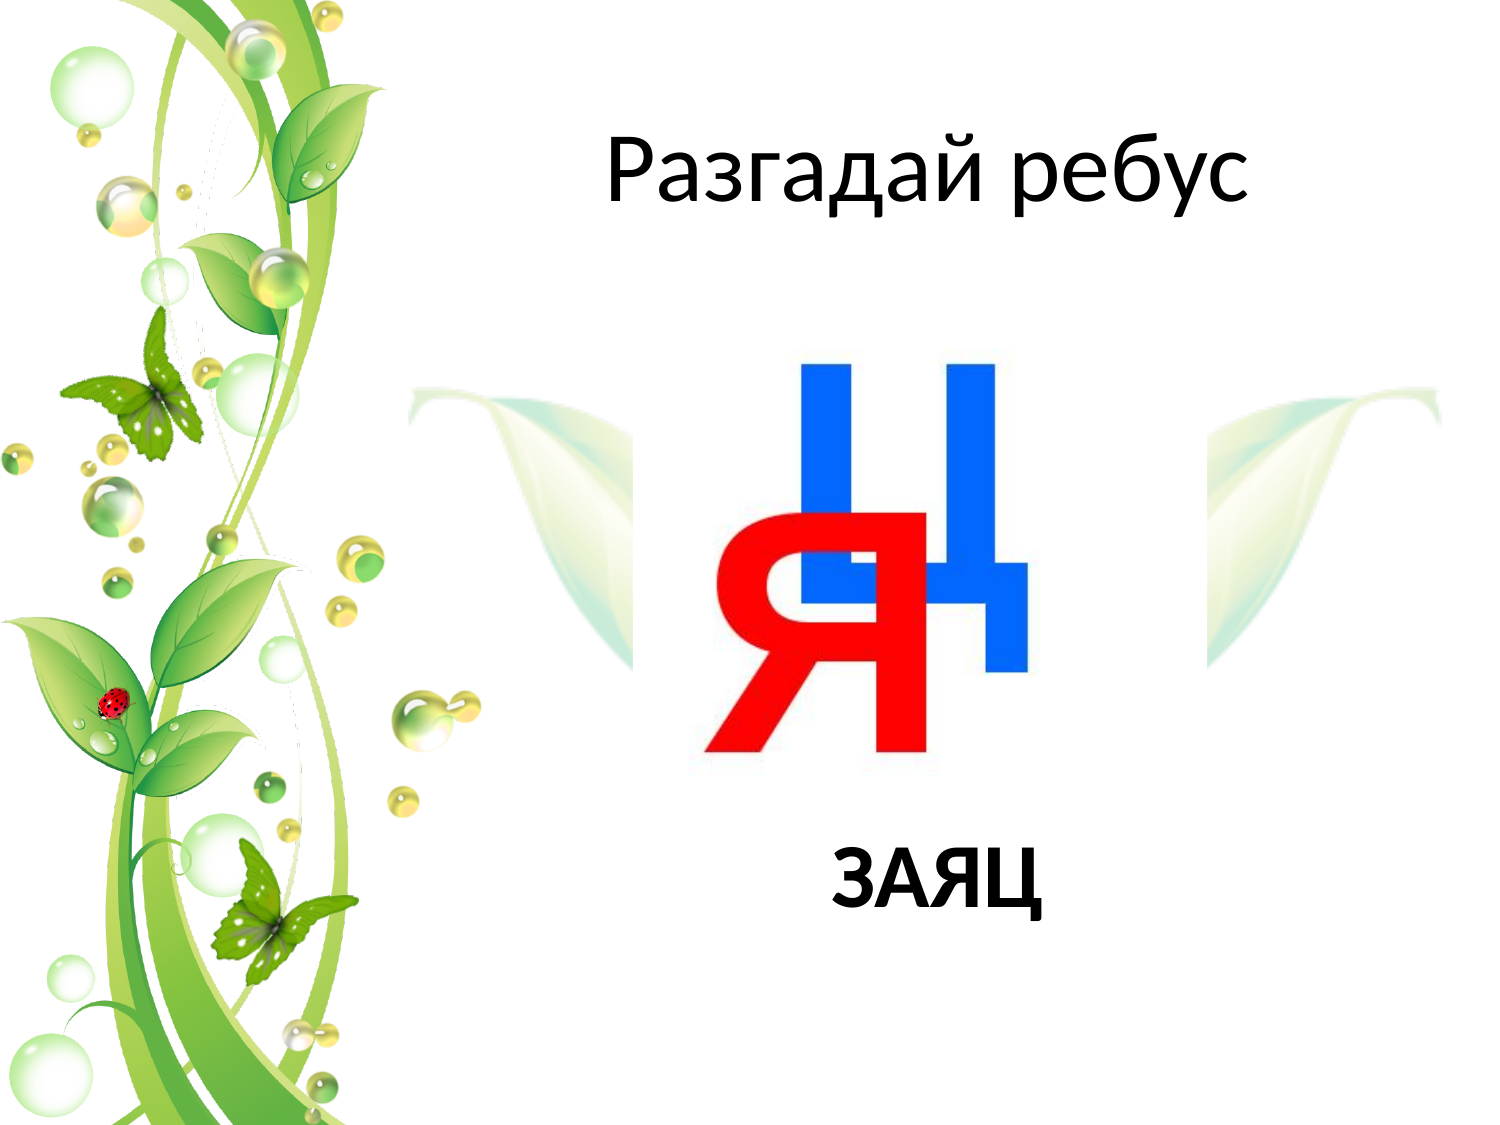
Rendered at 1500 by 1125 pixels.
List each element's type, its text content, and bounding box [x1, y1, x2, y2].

picture [632, 304, 1208, 821]
text_box ЗАЯЦ [585, 808, 1289, 934]
picture [0, 0, 482, 1125]
text_box Разгадай ребус [589, 93, 1266, 229]
